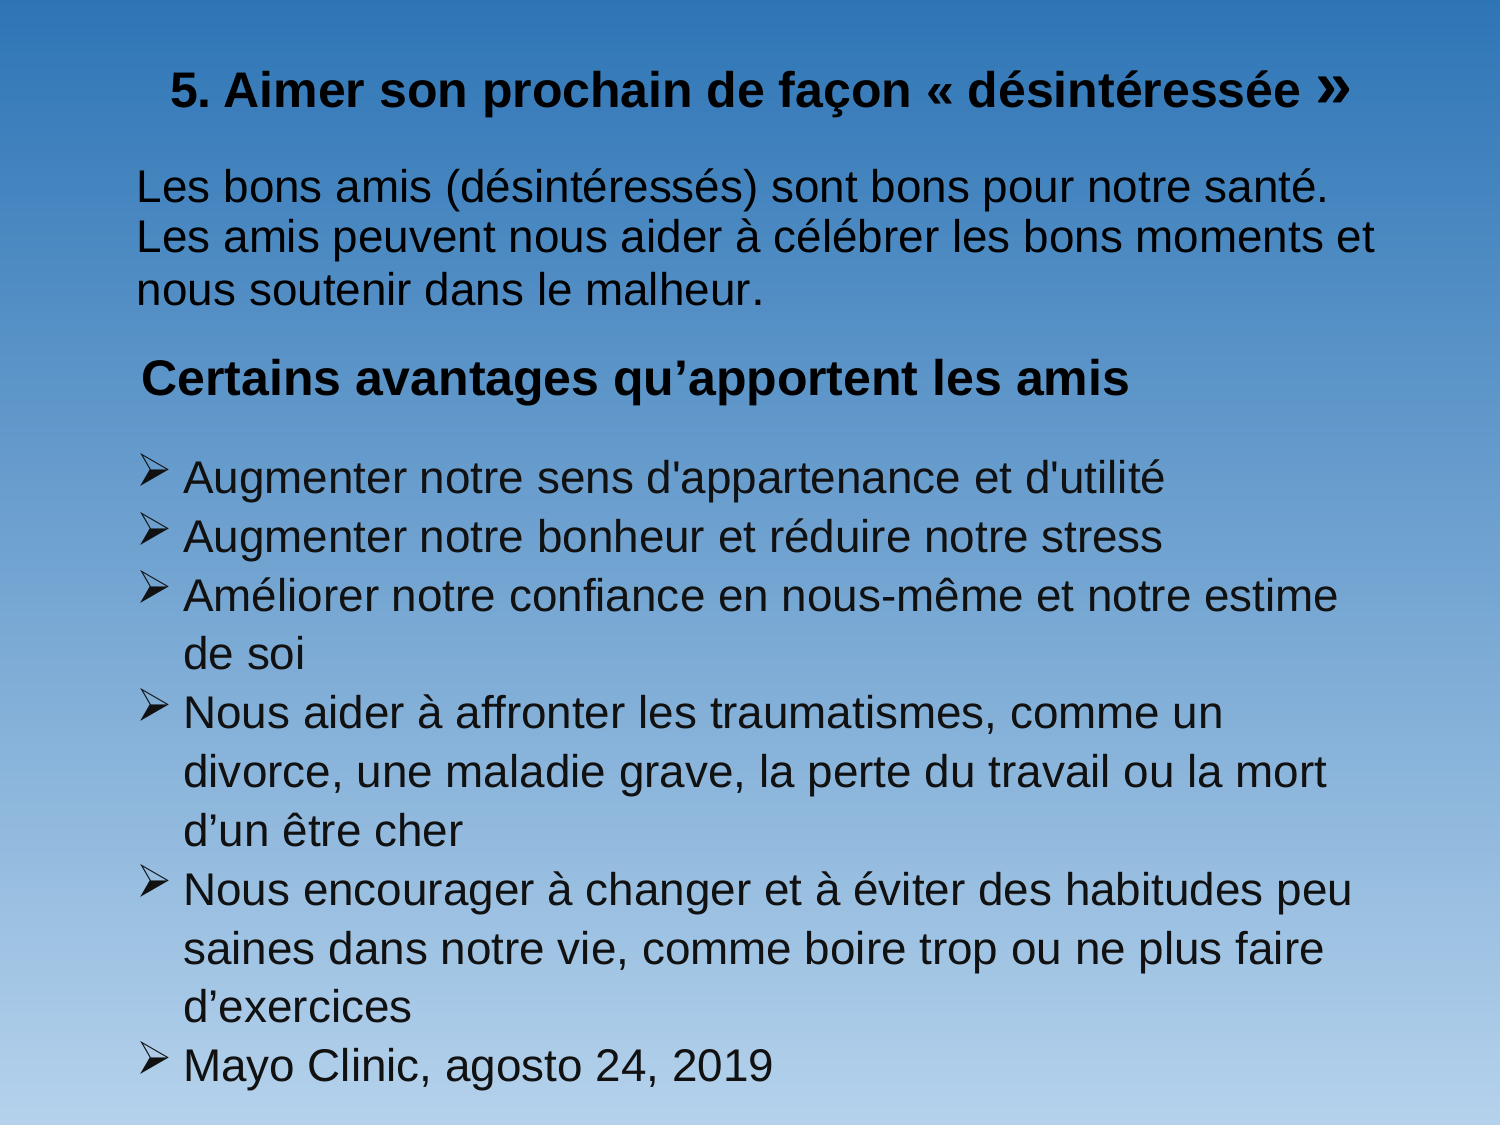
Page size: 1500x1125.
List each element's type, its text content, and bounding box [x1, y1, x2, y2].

text_box 5. Aimer son prochain de façon « désintéressée » [22, 33, 1500, 173]
list Les bons amis (désintéressés) sont bons pour notre santé. Les amis peuvent nous aider à célébrer les bons moments et nous soutenir dans le malheur. [121, 173, 1416, 280]
text_box Certains avantages qu’apportent les amis [126, 337, 1146, 413]
text_box Augmenter notre sens d'appartenance et d'utilité Augmenter notre bonheur et réduire notre stress Améliorer notre confiance en nous-même et notre estime de soi Nous aider à affronter les traumatismes, comme un divorce, une maladie grave, la perte du travail ou la mort d’un être cher Nous encourager à changer et à éviter des habitudes peu saines dans notre vie, comme boire trop ou ne plus faire d’exercices Mayo Clinic, agosto 24, 2019 [121, 436, 1408, 1099]
